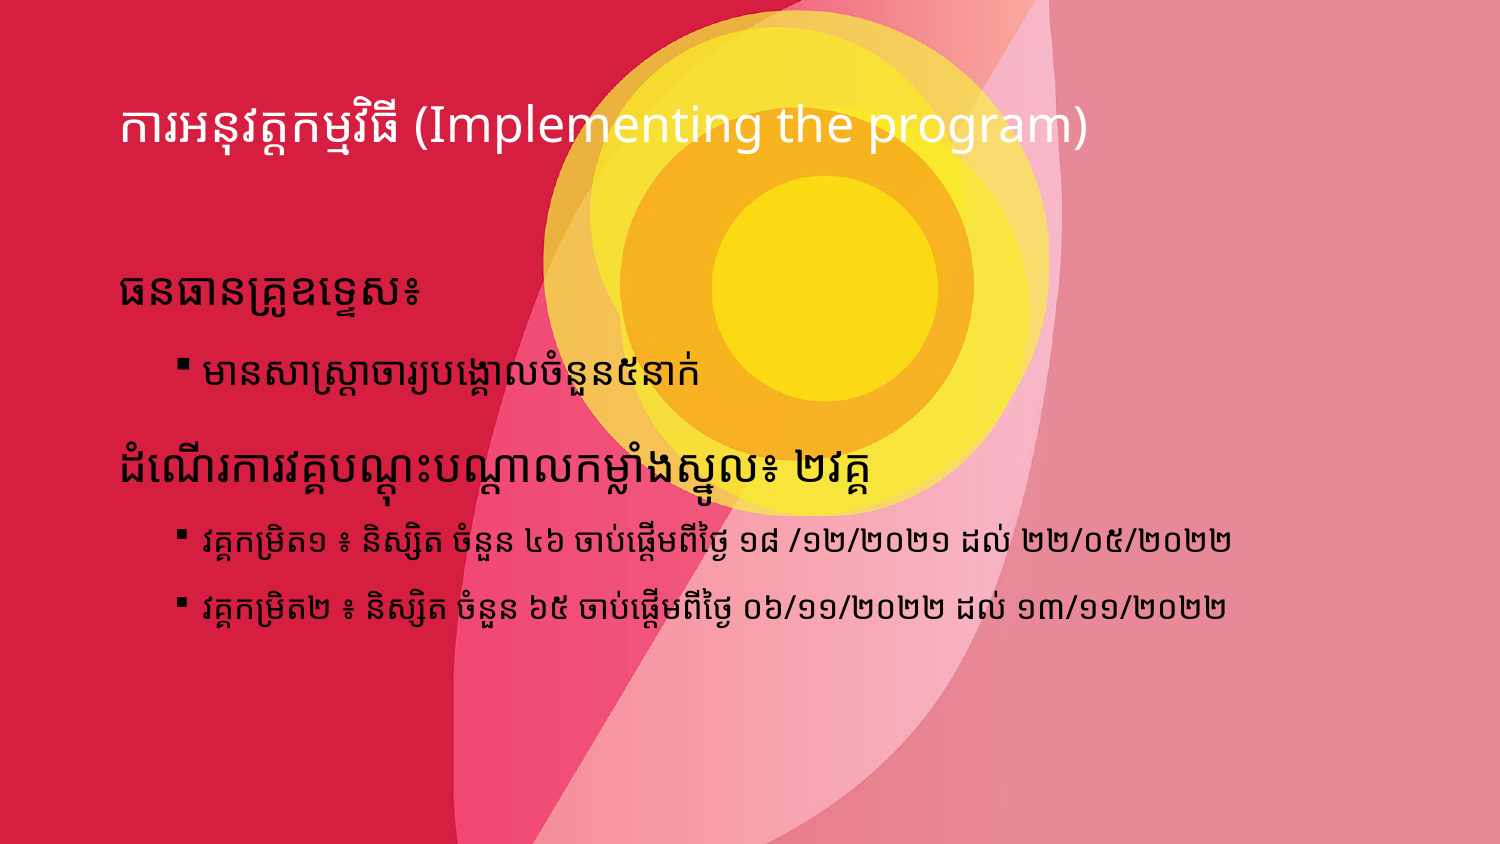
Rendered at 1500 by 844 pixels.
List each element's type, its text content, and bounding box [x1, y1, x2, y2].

picture [0, 0, 1500, 844]
list ធនធានគ្រូឧទ្ទេស៖ មានសាស្ត្រាចារ្យបង្គោលចំនួន៥នាក់ ​​ ដំណើរការវគ្គបណ្តុះបណ្តាលកម្លាំងស្នូល៖ ២វគ្គ វគ្គកម្រិត១ ៖ និស្សិត ចំនួន ៤៦ ចាប់ផ្តើមពីថ្ងៃ ១៨ /១២/២០២១ ដល់ ២២/០៥/២០២២ វគ្គកម្រិត២ ៖ និស្សិត ចំនួន ៦៥ ចាប់ផ្តើមពីថ្ងៃ ០៦/១១/២០២២ ដល់ ១៣/១១/២០២២ [103, 224, 1397, 760]
title ការអនុវត្តកម្មវិធី (Implementing the program) [103, 44, 1397, 208]
